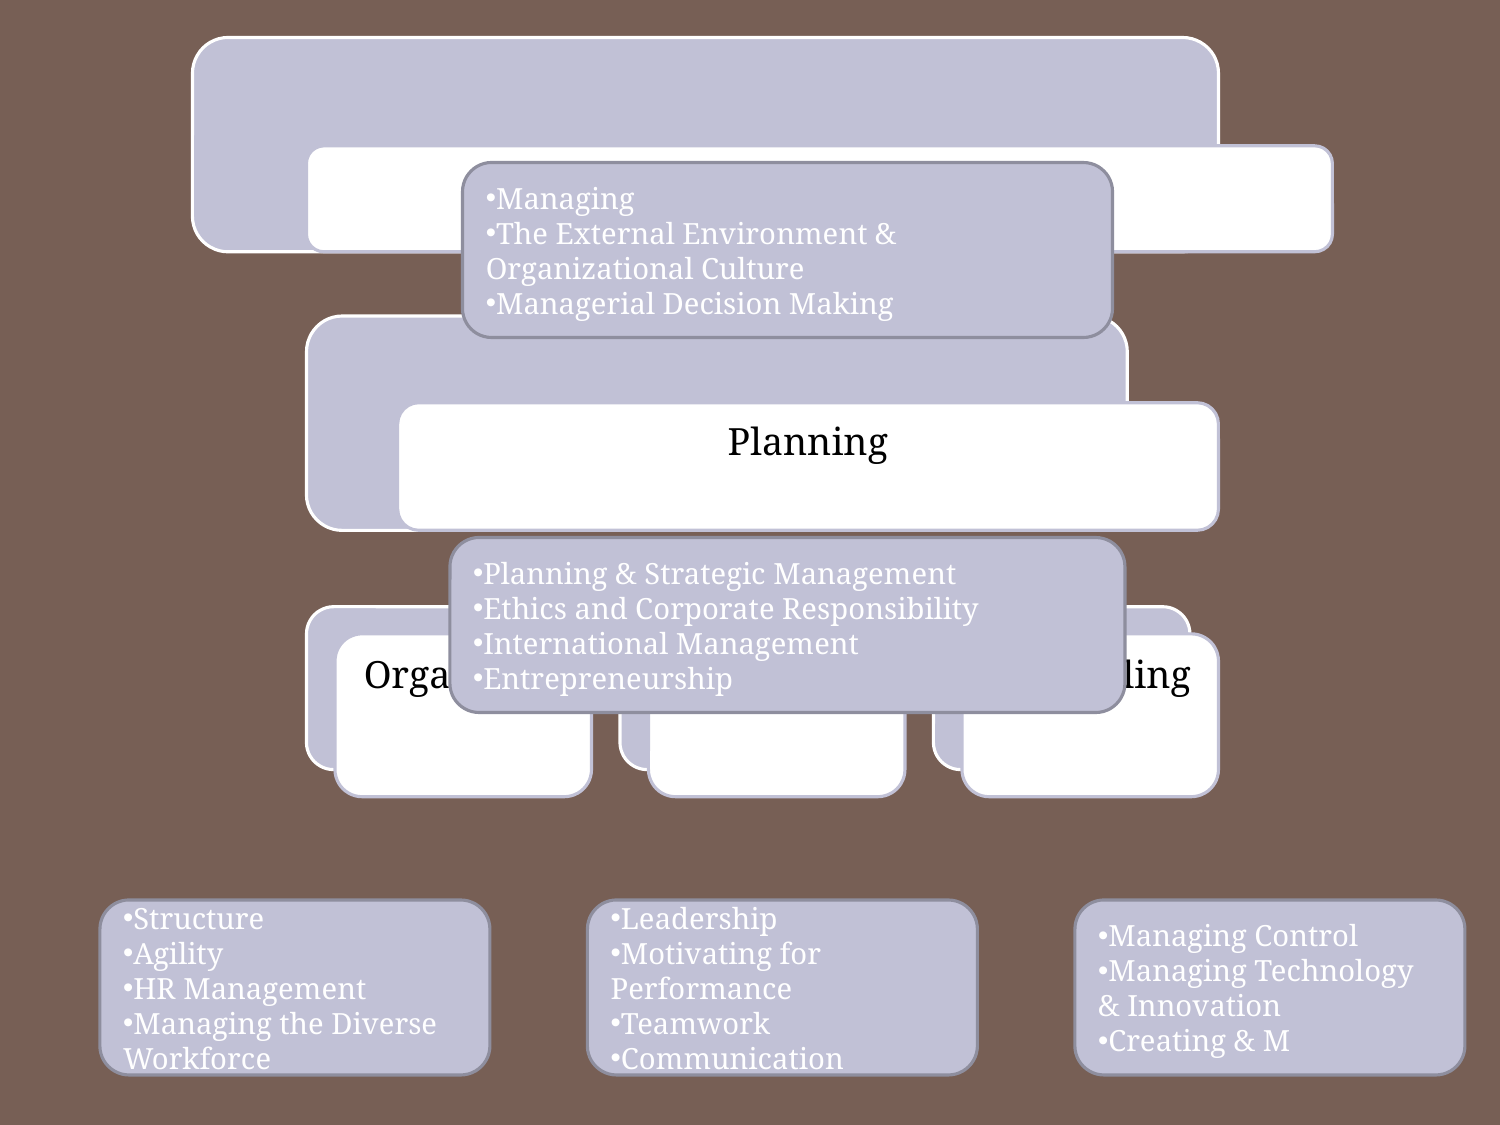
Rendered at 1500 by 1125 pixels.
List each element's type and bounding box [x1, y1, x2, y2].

text_box [49, 37, 1476, 1088]
